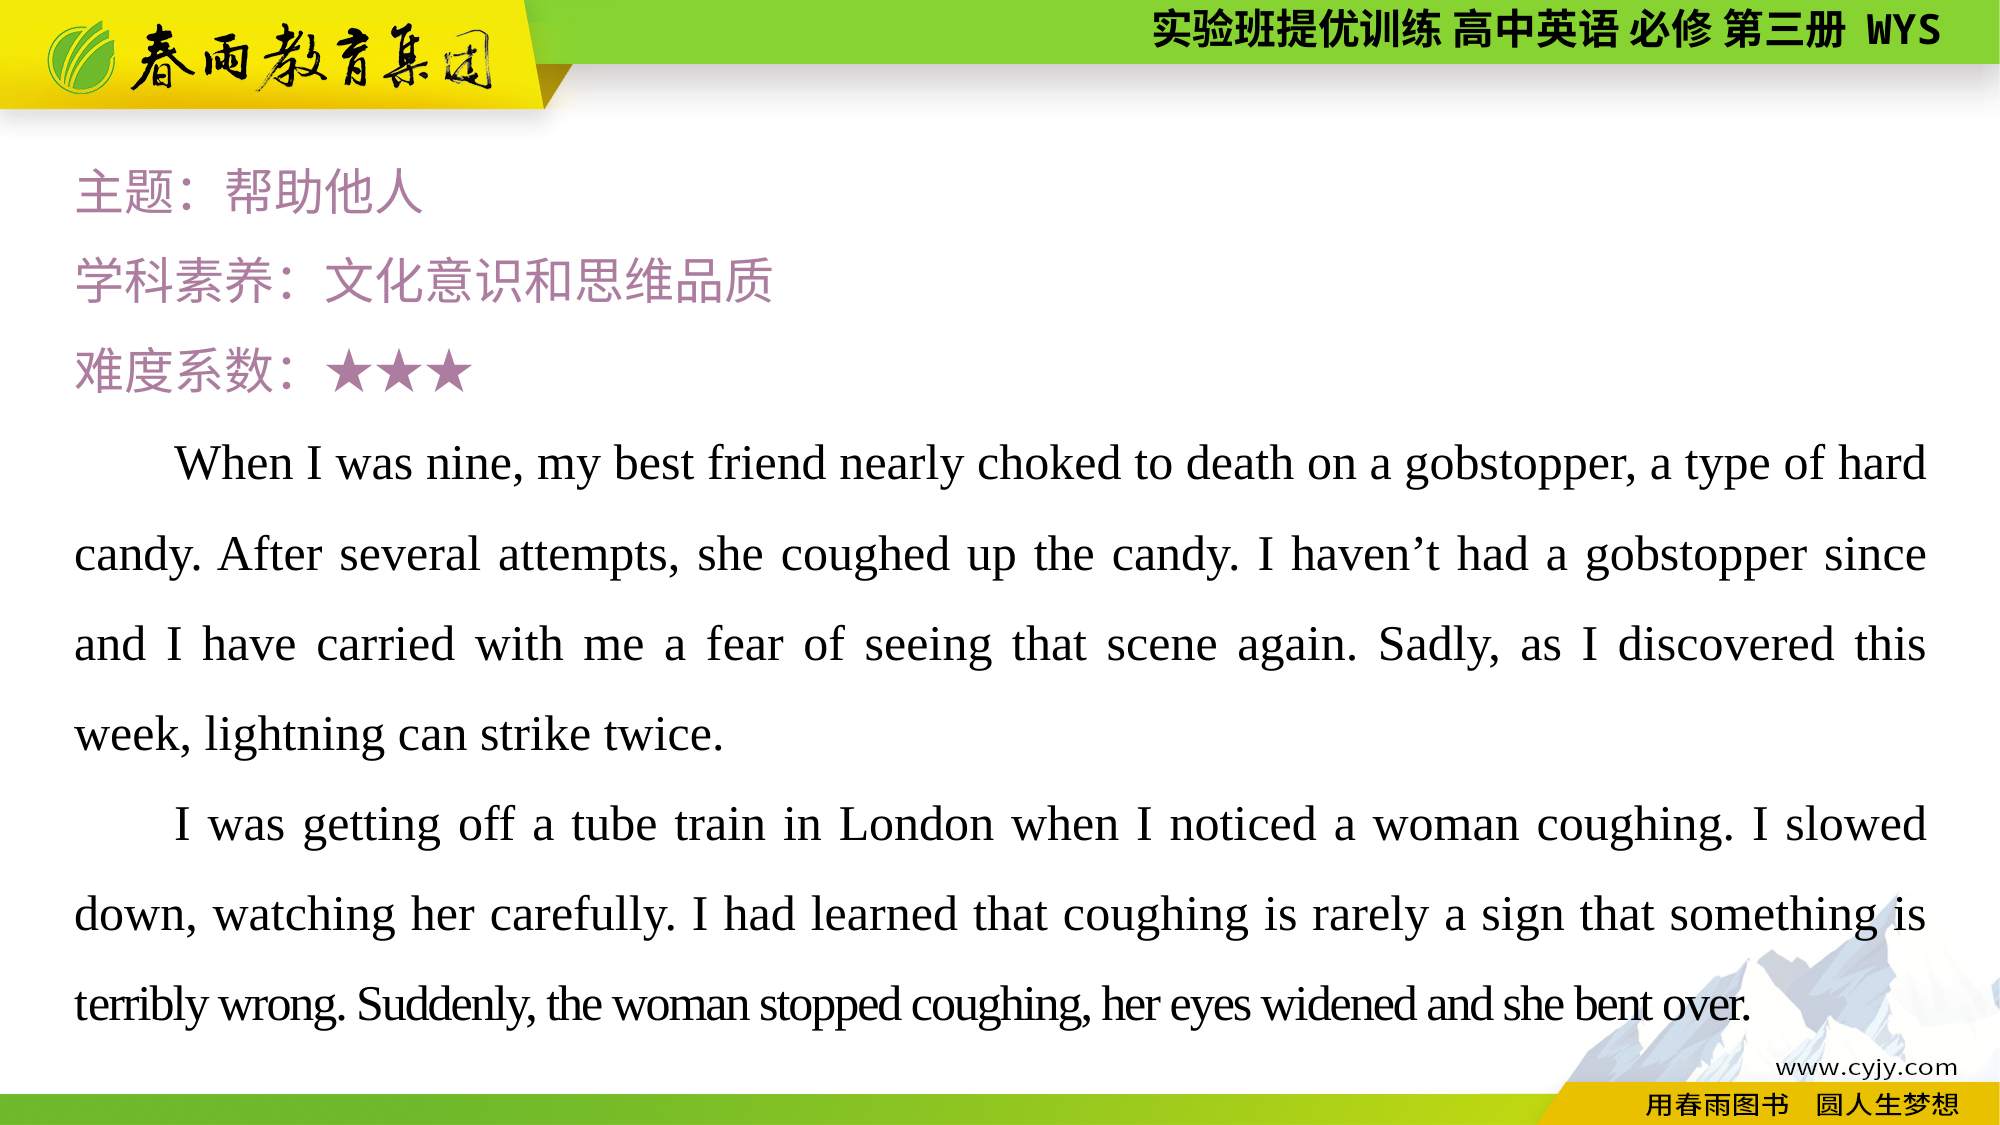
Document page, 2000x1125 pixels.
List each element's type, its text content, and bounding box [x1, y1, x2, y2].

picture [0, 0, 2000, 1125]
list 主题：帮助他人 学科素养：文化意识和思维品质 难度系数：★★★ When I was nine, my best friend nearly choked to death on a gobstopper, a type of hard candy. After several attempts, she coughed up the candy. I haven’t had a gobstopper since and I have carried with me a fear of seeing that scene again. Sadly, as I discovered this week, lightning can strike twice. I was getting off a tube train in London when I noticed a woman coughing. I slowed down, watching her carefully. I had learned that coughing is rarely a sign that something is terribly wrong. Suddenly, the woman stopped coughing, her eyes widened and she bent over. [59, 122, 1944, 1036]
